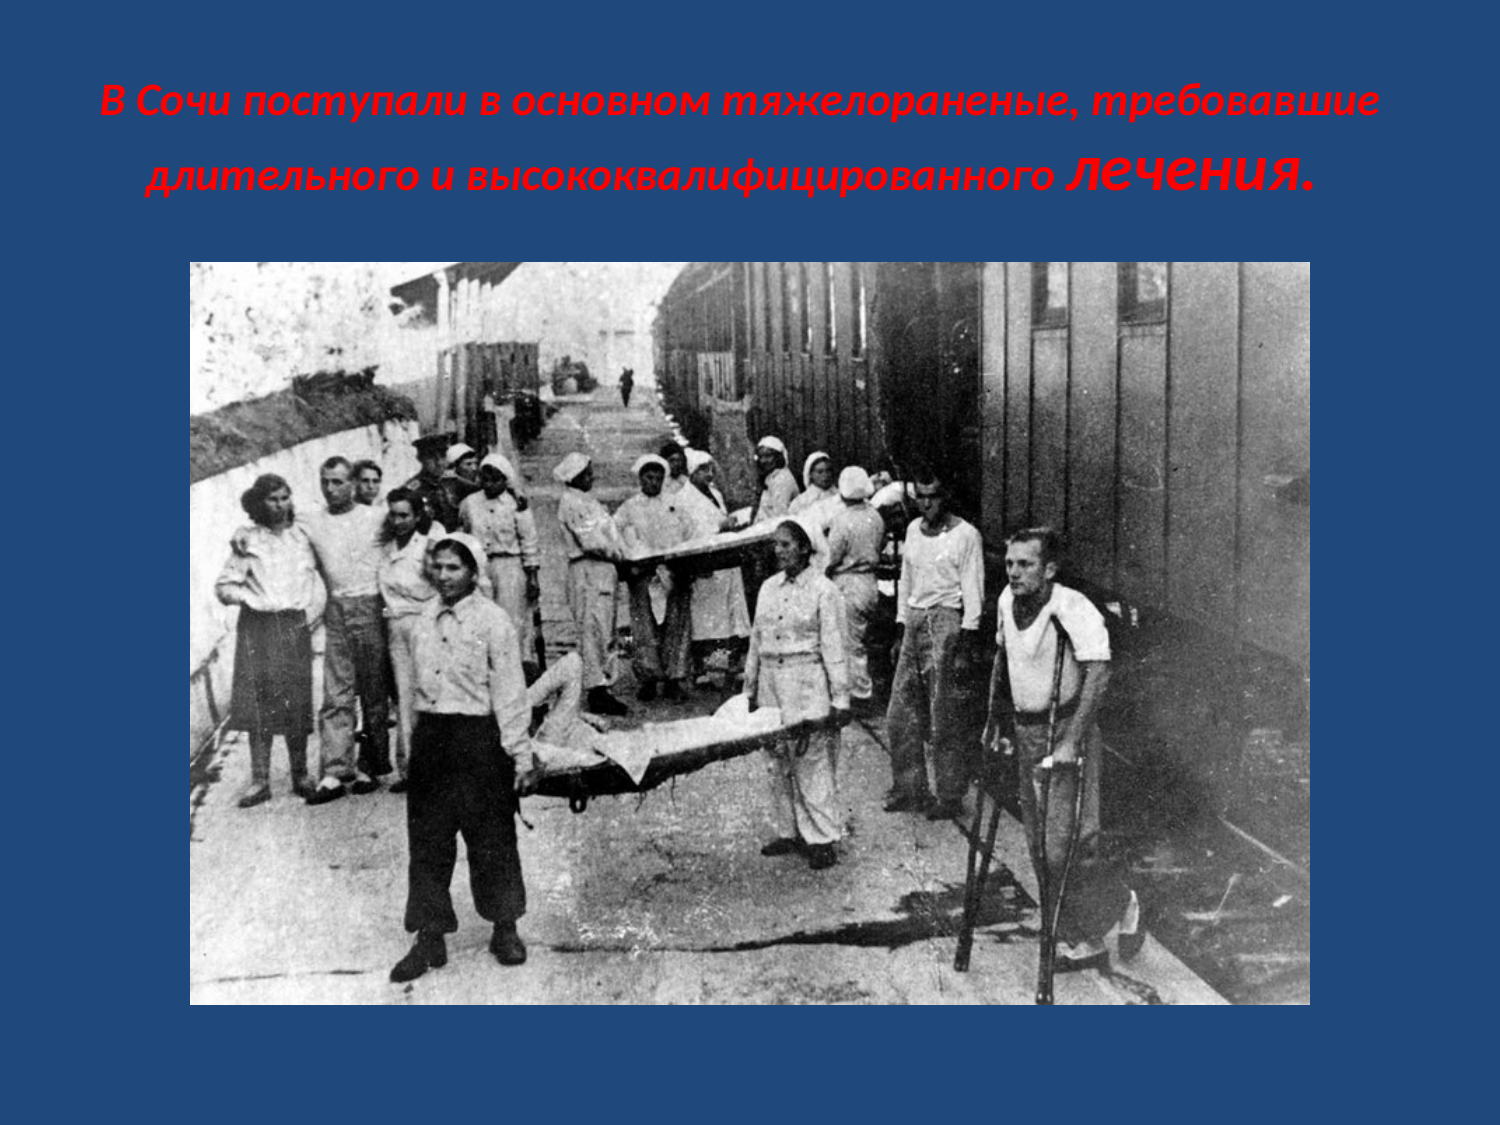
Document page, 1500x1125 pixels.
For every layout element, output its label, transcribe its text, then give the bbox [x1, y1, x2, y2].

title В Сочи поступали в основном тяжелораненые, требовавшие длительного и высококвалифицированного лечения. [64, 42, 1415, 231]
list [190, 262, 1310, 1006]
